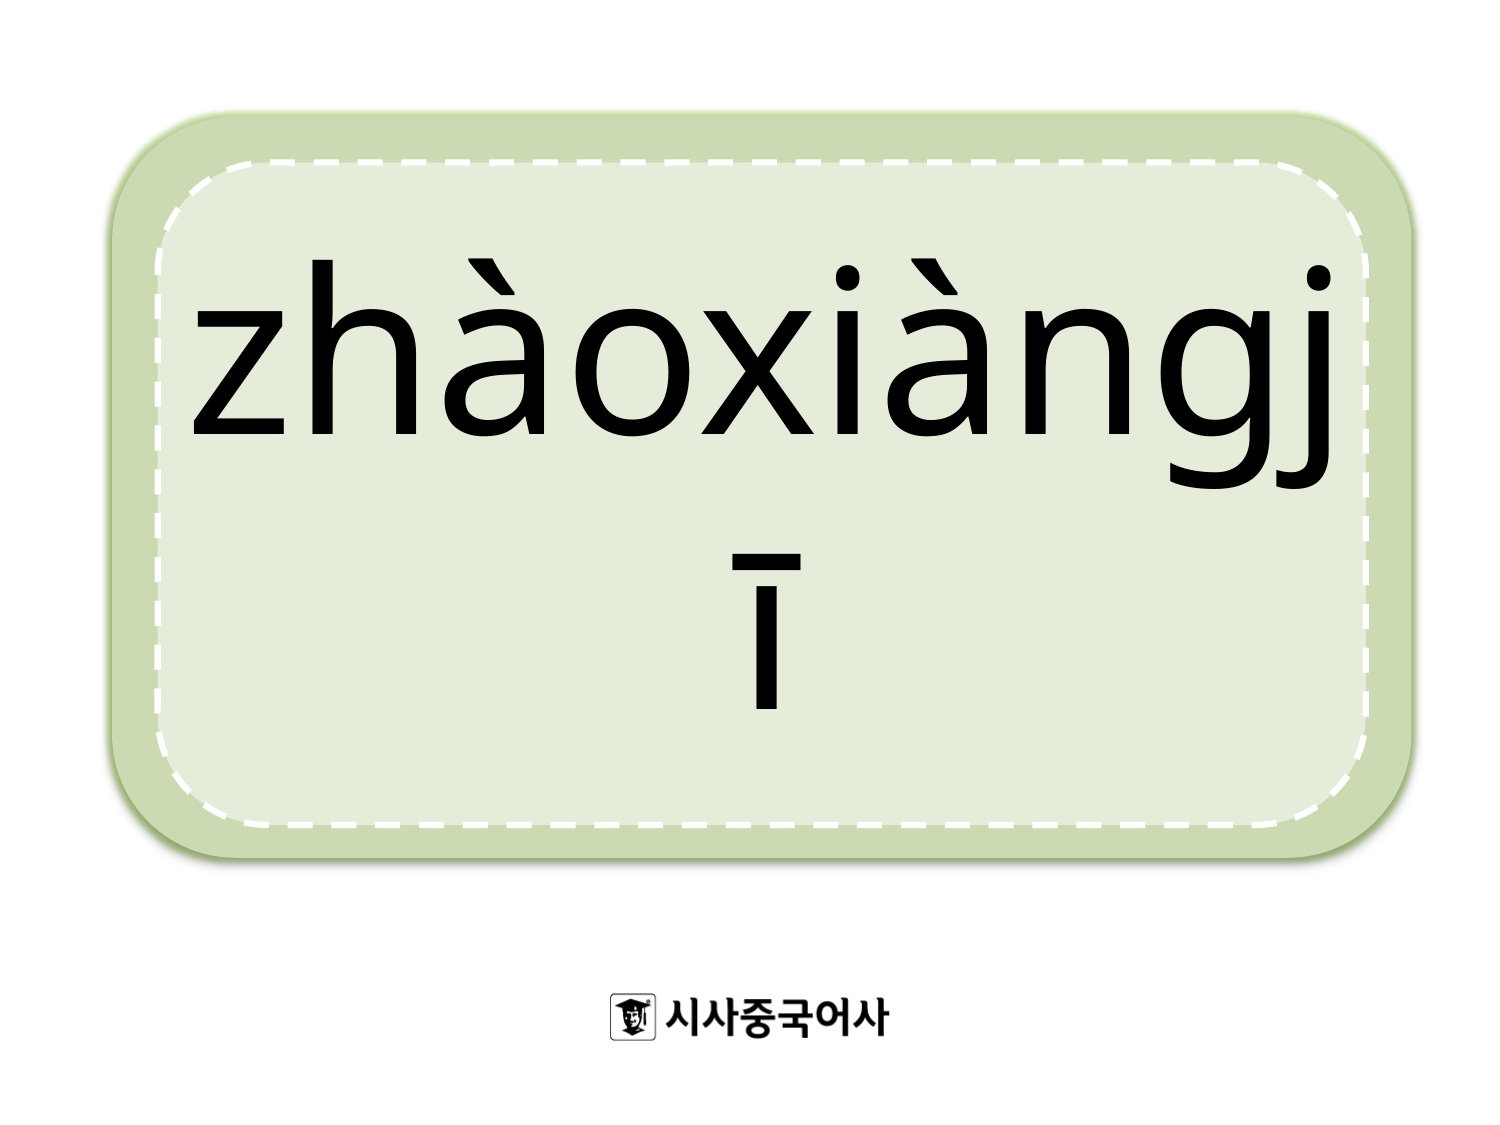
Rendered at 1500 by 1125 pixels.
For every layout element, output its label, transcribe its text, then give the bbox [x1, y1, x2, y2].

text_box zhàoxiàngjī [162, 149, 1371, 812]
picture [602, 987, 898, 1047]
